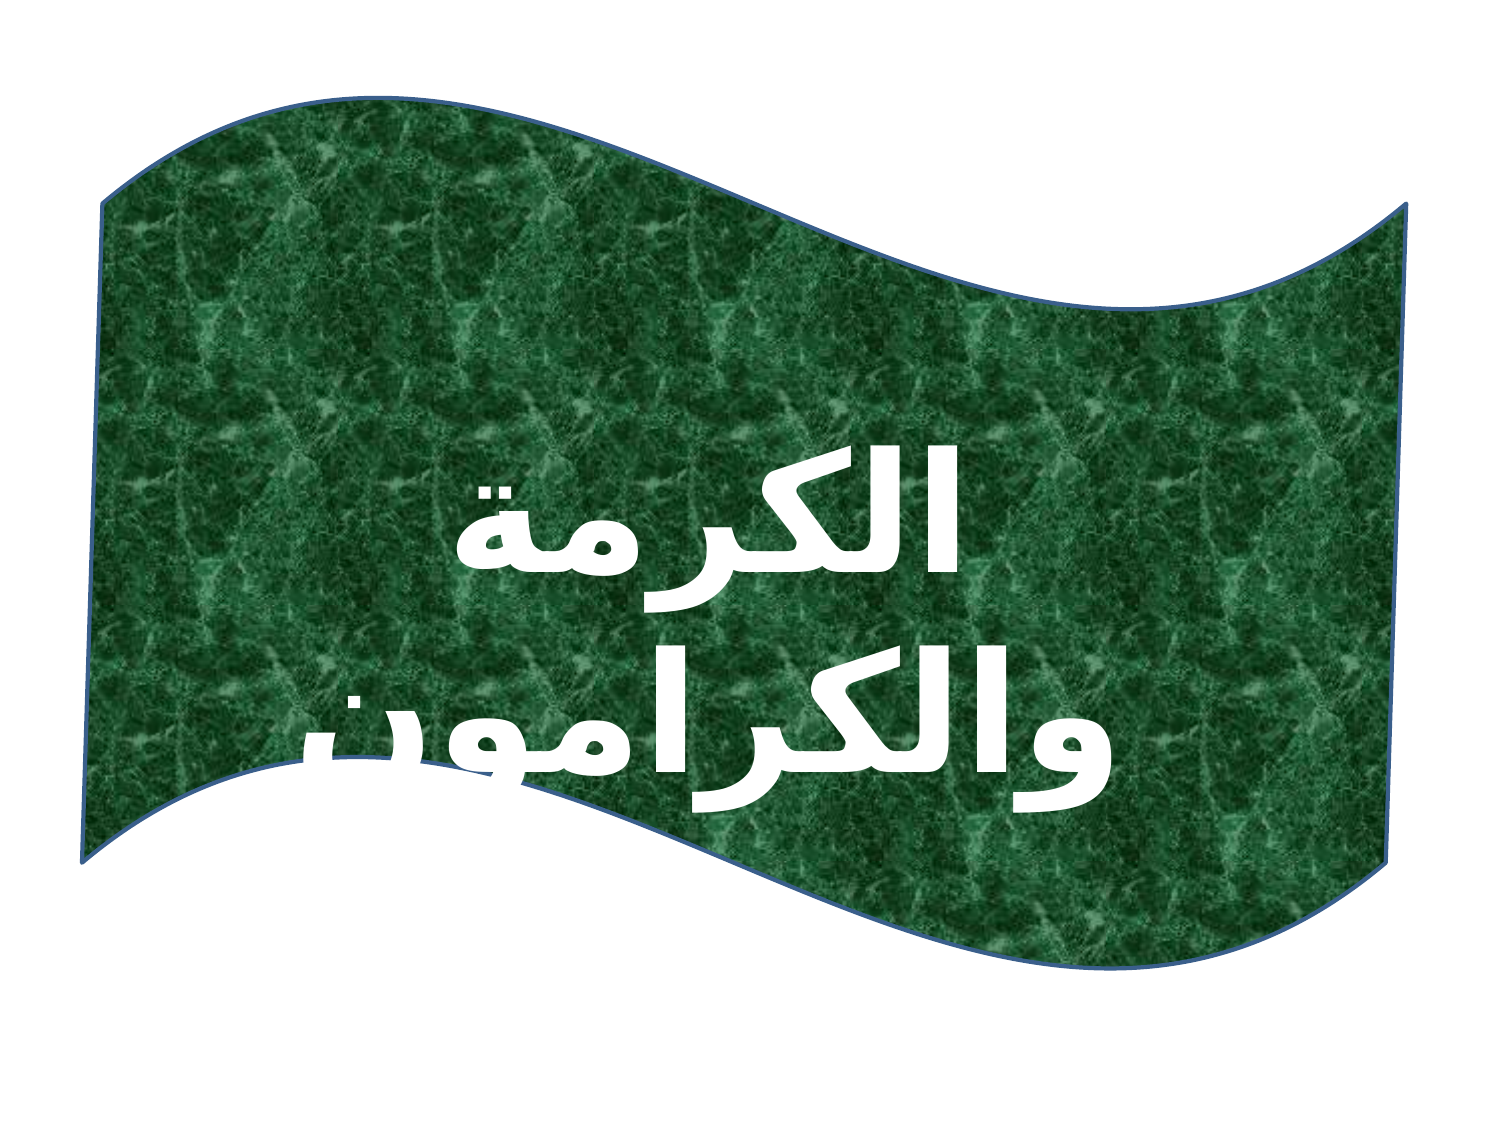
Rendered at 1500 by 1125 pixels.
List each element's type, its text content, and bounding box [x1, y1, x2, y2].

text_box الكرمة والكرامون [199, 398, 1219, 814]
text_box [79, 95, 1409, 971]
